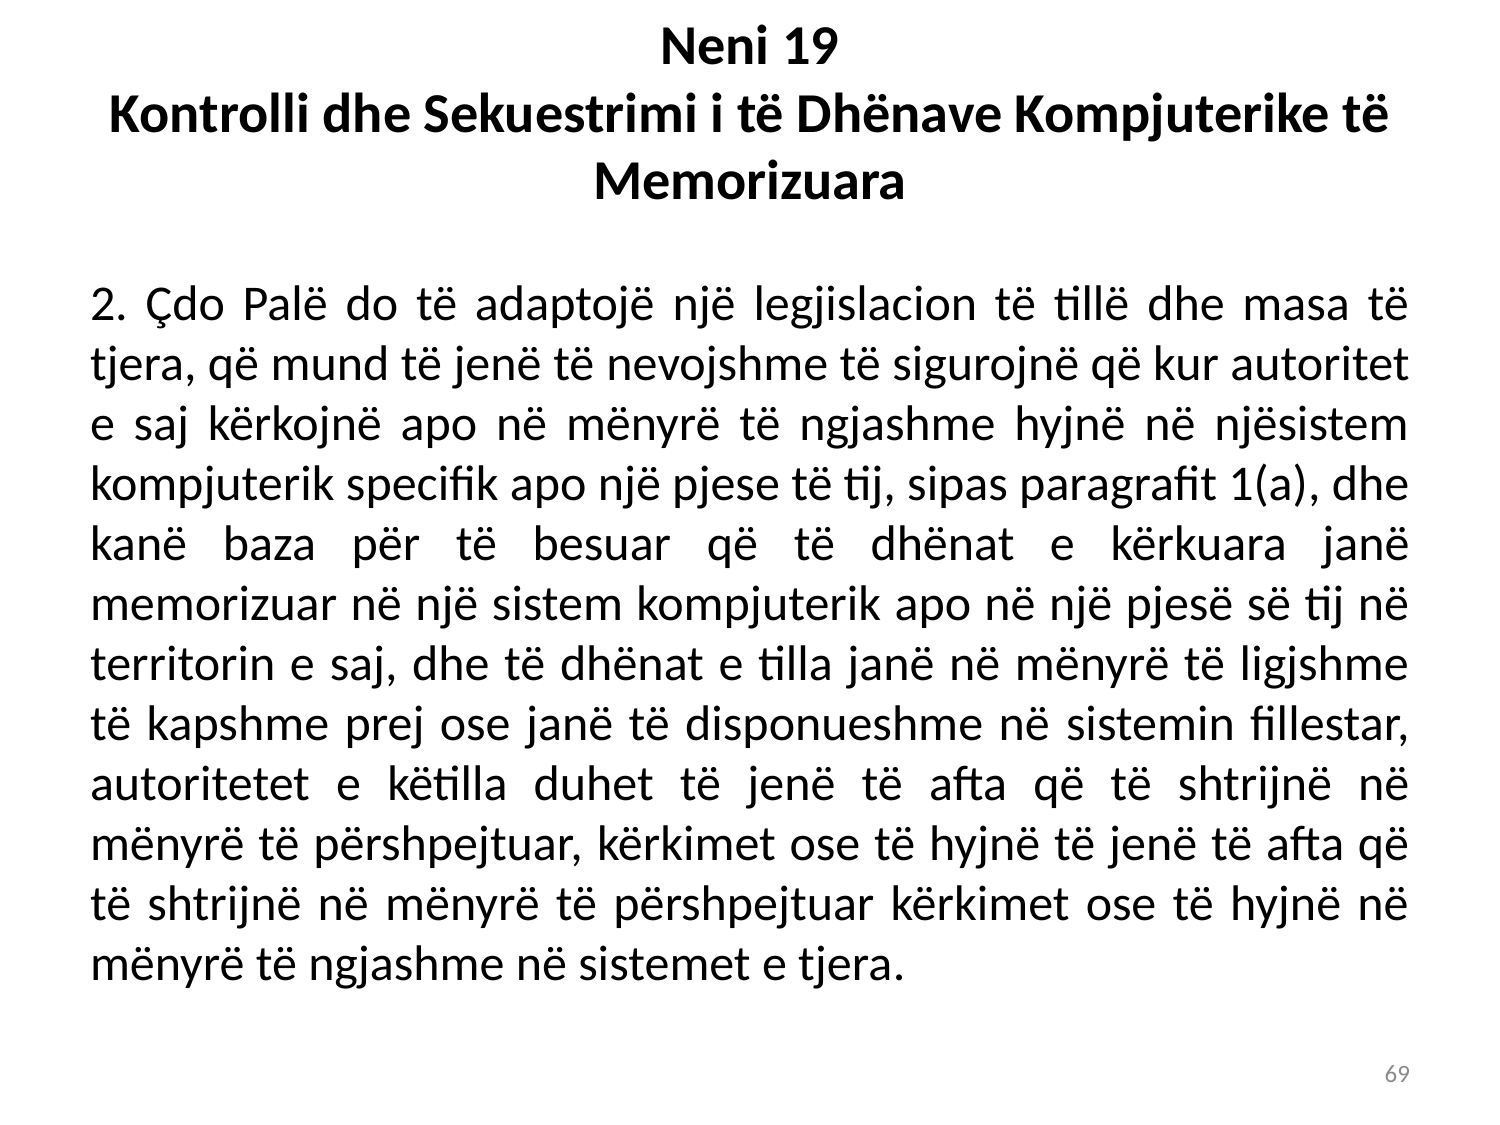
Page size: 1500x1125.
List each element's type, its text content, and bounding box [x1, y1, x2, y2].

slide_number 69 [1074, 1042, 1425, 1103]
title Neni 19 Kontrolli dhe Sekuestrimi i të Dhënave Kompjuterike të Memorizuara [74, 0, 1426, 220]
list 2. Çdo Palë do të adaptojë një legjislacion të tillë dhe masa të tjera, që mund të jenë të nevojshme të sigurojnë që kur autoritet e saj kërkojnë apo në mënyrë të ngjashme hyjnë në njësistem kompjuterik specifik apo një pjese të tij, sipas paragrafit 1(a), dhe kanë baza për të besuar që të dhënat e kërkuara janë memorizuar në një sistem kompjuterik apo në një pjesë së tij në territorin e saj, dhe të dhënat e tilla janë në mënyrë të ligjshme të kapshme prej ose janë të disponueshme në sistemin fillestar, autoritetet e këtilla duhet të jenë të afta që të shtrijnë në mënyrë të përshpejtuar, kërkimet ose të hyjnë të jenë të afta që të shtrijnë në mënyrë të përshpejtuar kërkimet ose të hyjnë në mënyrë të ngjashme në sistemet e tjera. [74, 262, 1426, 1006]
